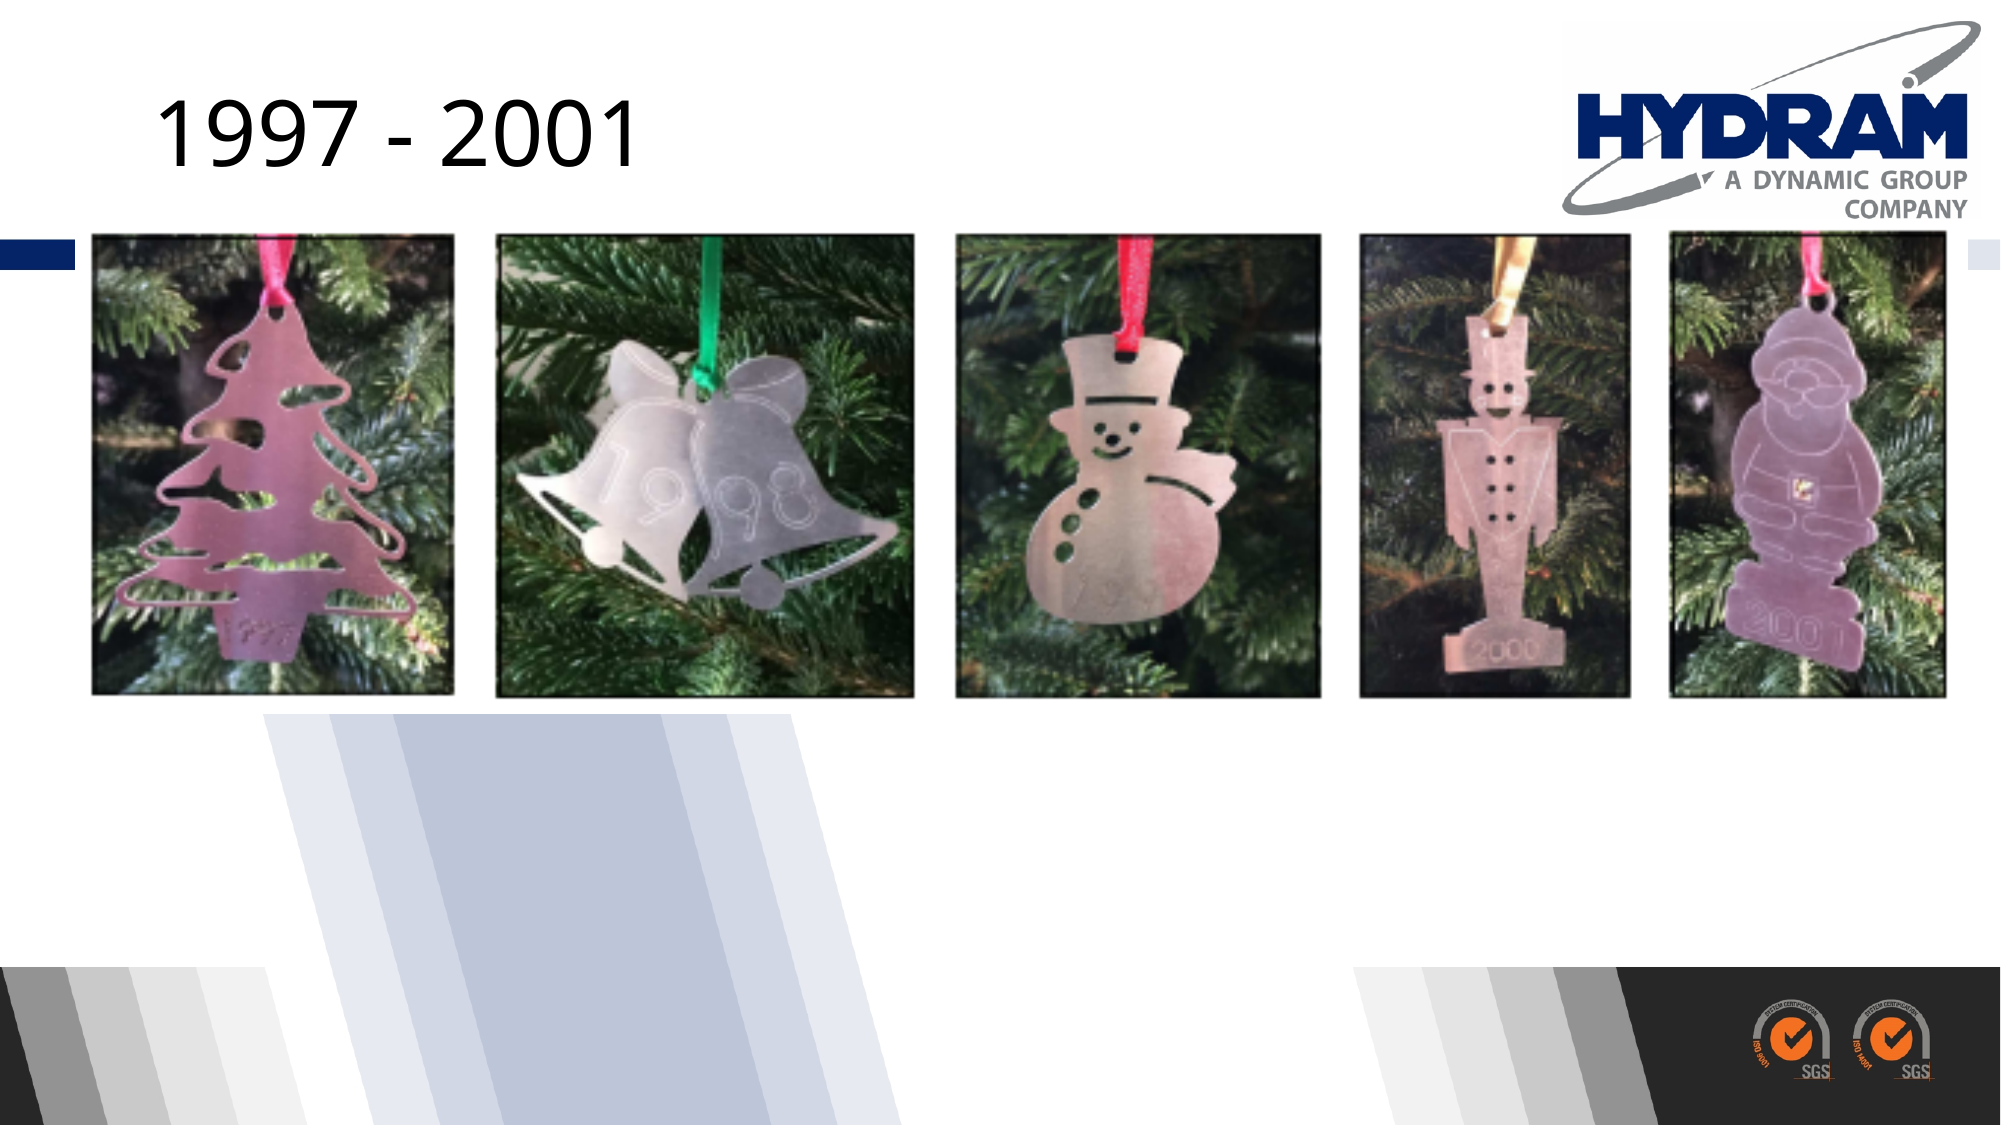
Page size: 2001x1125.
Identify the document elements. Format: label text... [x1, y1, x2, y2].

title 1997 - 2001 [137, 28, 1863, 220]
picture [0, 0, 2001, 1125]
